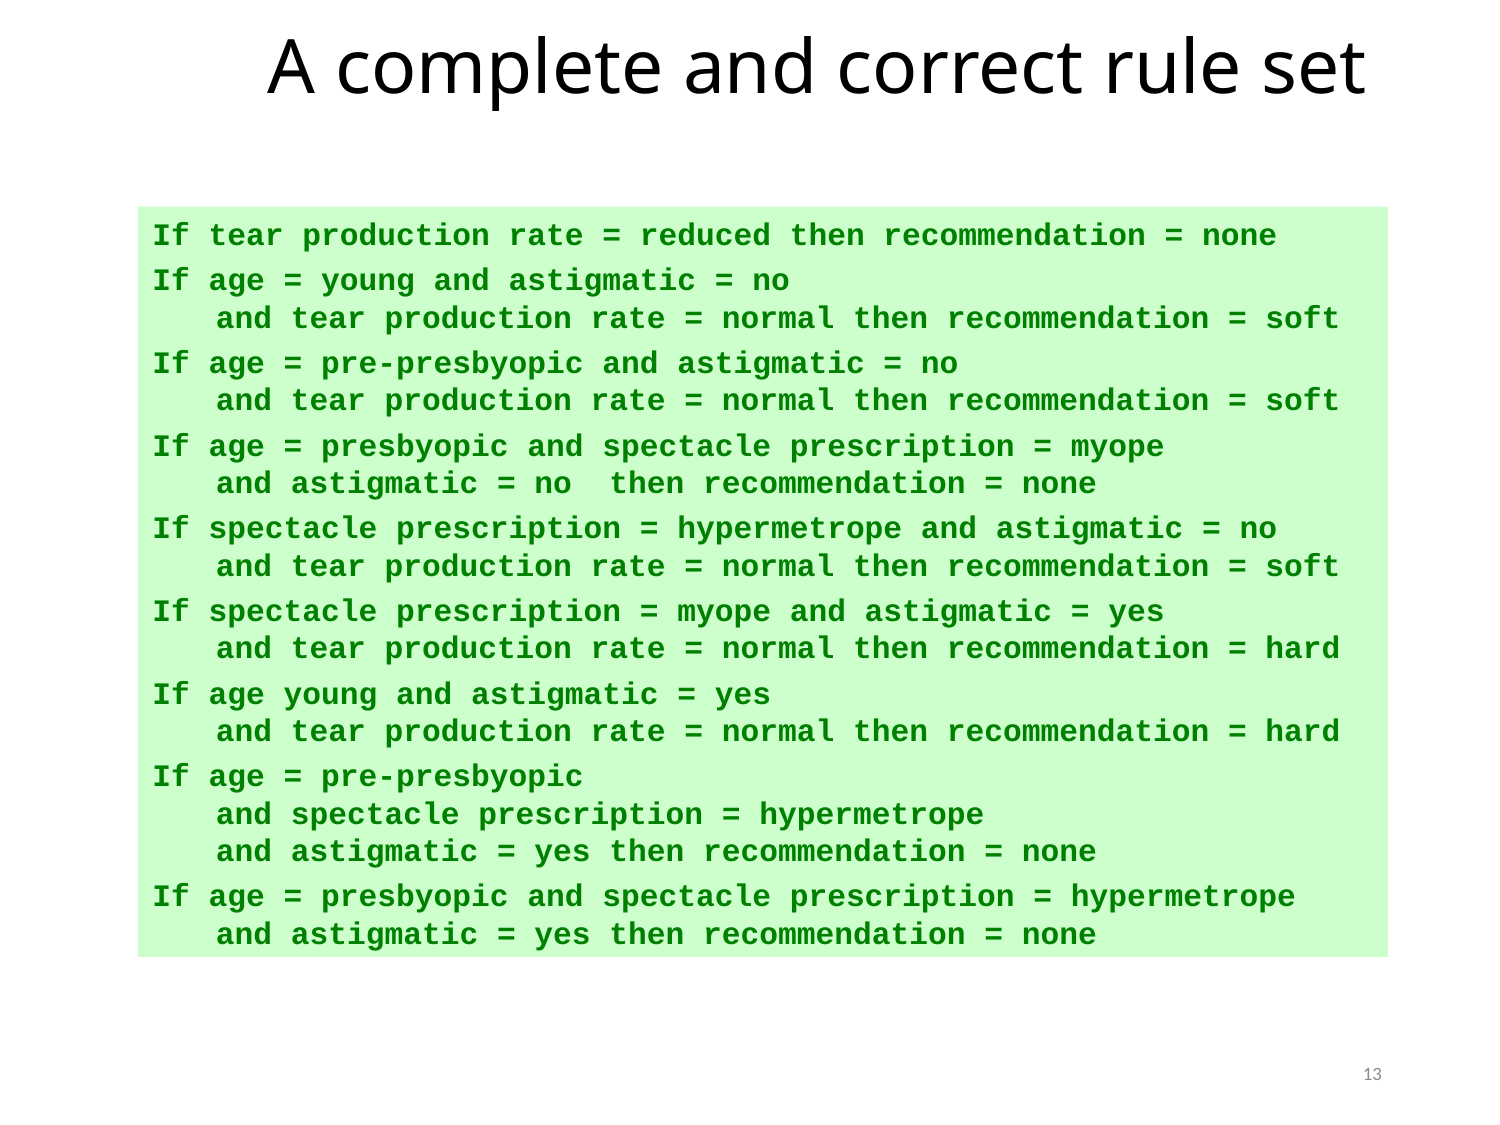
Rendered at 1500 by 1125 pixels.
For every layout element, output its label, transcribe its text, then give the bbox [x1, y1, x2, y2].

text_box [137, 206, 1388, 957]
title A complete and correct rule set [252, 0, 1458, 171]
slide_number 13 [1059, 1042, 1397, 1103]
